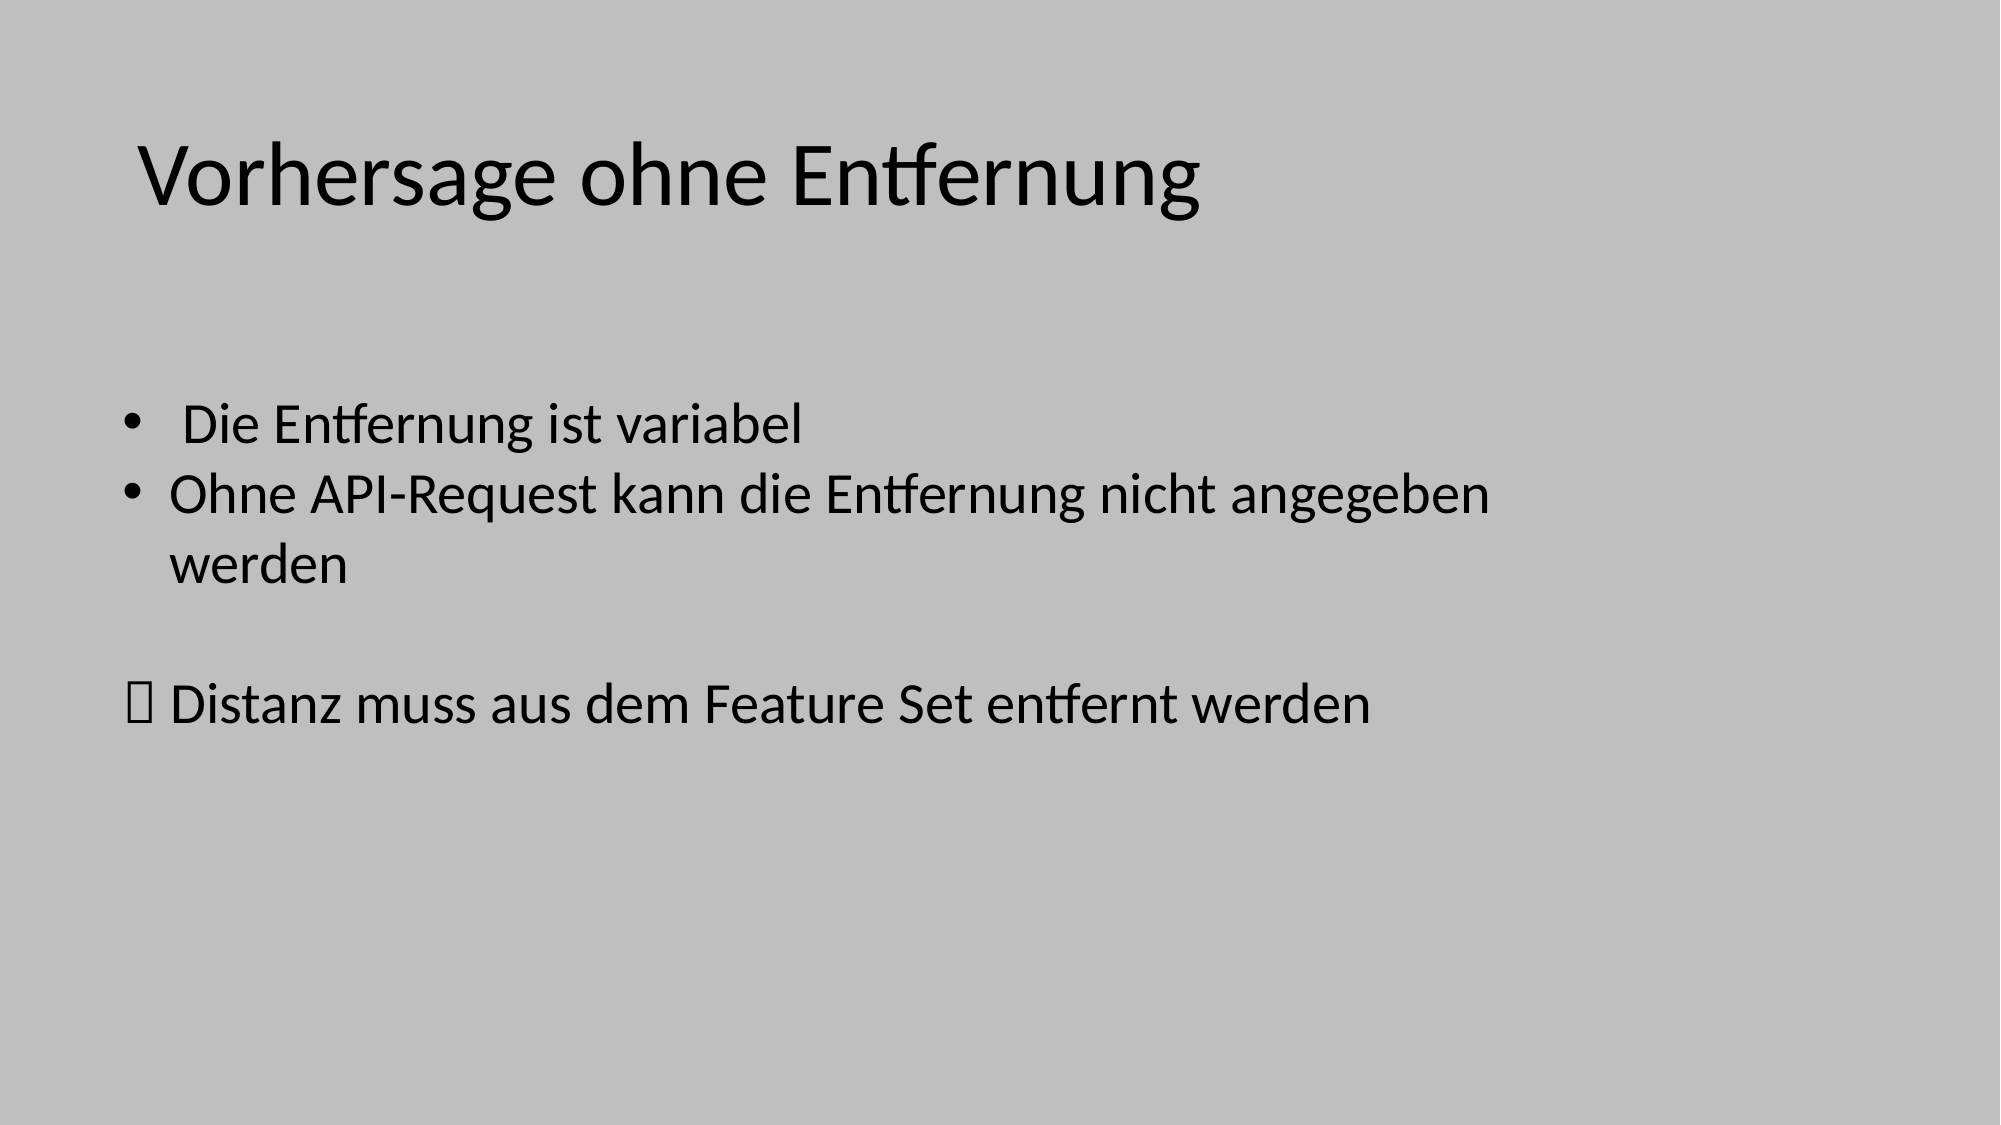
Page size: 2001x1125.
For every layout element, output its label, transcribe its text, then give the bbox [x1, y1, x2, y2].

text_box Die Entfernung ist variabel Ohne API-Request kann die Entfernung nicht angegeben werden  Distanz muss aus dem Feature Set entfernt werden [107, 378, 1570, 743]
text_box Vorhersage ohne Entfernung [137, 59, 1863, 278]
